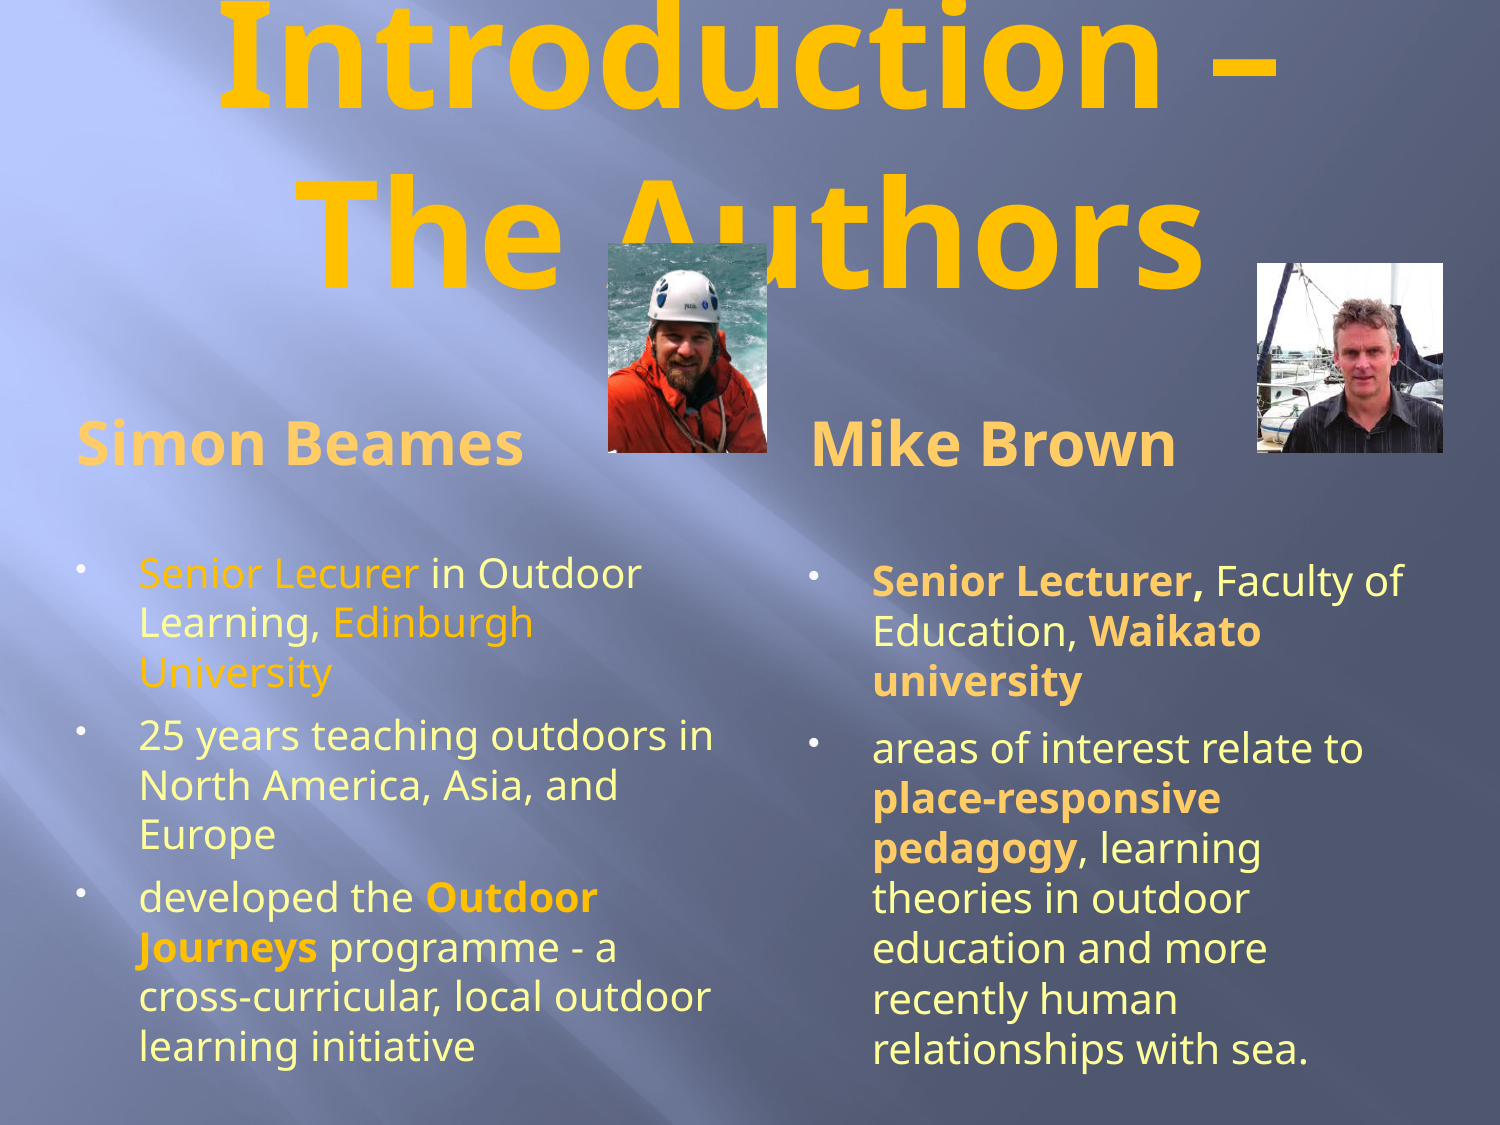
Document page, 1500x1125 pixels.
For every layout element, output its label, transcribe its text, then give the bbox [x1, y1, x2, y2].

picture [1257, 263, 1444, 454]
title Introduction – The Authors [75, 45, 1425, 233]
list Mike Brown Senior Lecturer, Faculty of Education, Waikato university areas of interest relate to place-responsive pedagogy, learning theories in outdoor education and more recently human relationships with sea. [773, 397, 1437, 1087]
list Simon Beames Senior Lecurer in Outdoor Learning, Edinburgh University 25 years teaching outdoors in North America, Asia, and Europe developed the Outdoor Journeys programme - a cross-curricular, local outdoor learning initiative [41, 397, 750, 1087]
picture [608, 243, 767, 454]
